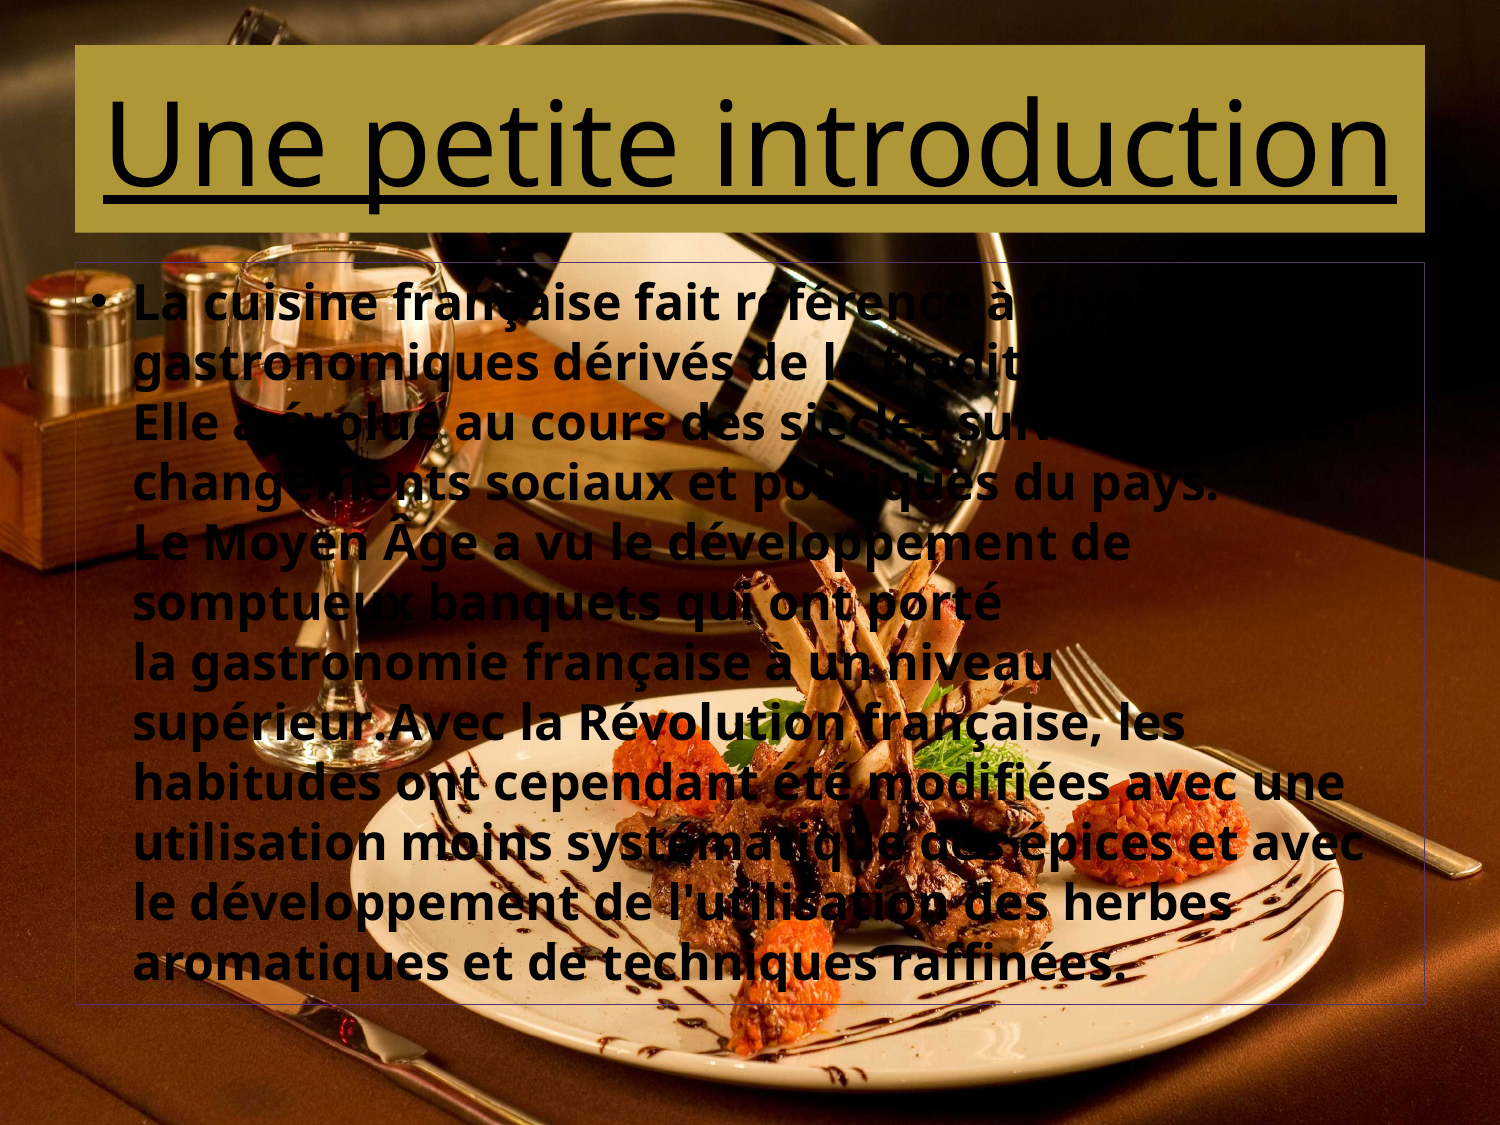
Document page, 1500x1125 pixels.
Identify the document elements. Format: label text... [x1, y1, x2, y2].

picture [0, 0, 1500, 1125]
title Une petite introduction [75, 45, 1425, 233]
list La cuisine française fait référence à divers styles gastronomiques dérivés de la tradition française. Elle a évolué au cours des siècles suivant ainsi les changements sociaux et politiques du pays. Le Moyen Âge a vu le développement de somptueux banquets qui ont porté la gastronomie française à un niveau supérieur.Avec la Révolution française, les habitudes ont cependant été modifiées avec une utilisation moins systématique des épices et avec le développement de l'utilisation des herbes aromatiques et de techniques raffinées. [75, 262, 1425, 1005]
